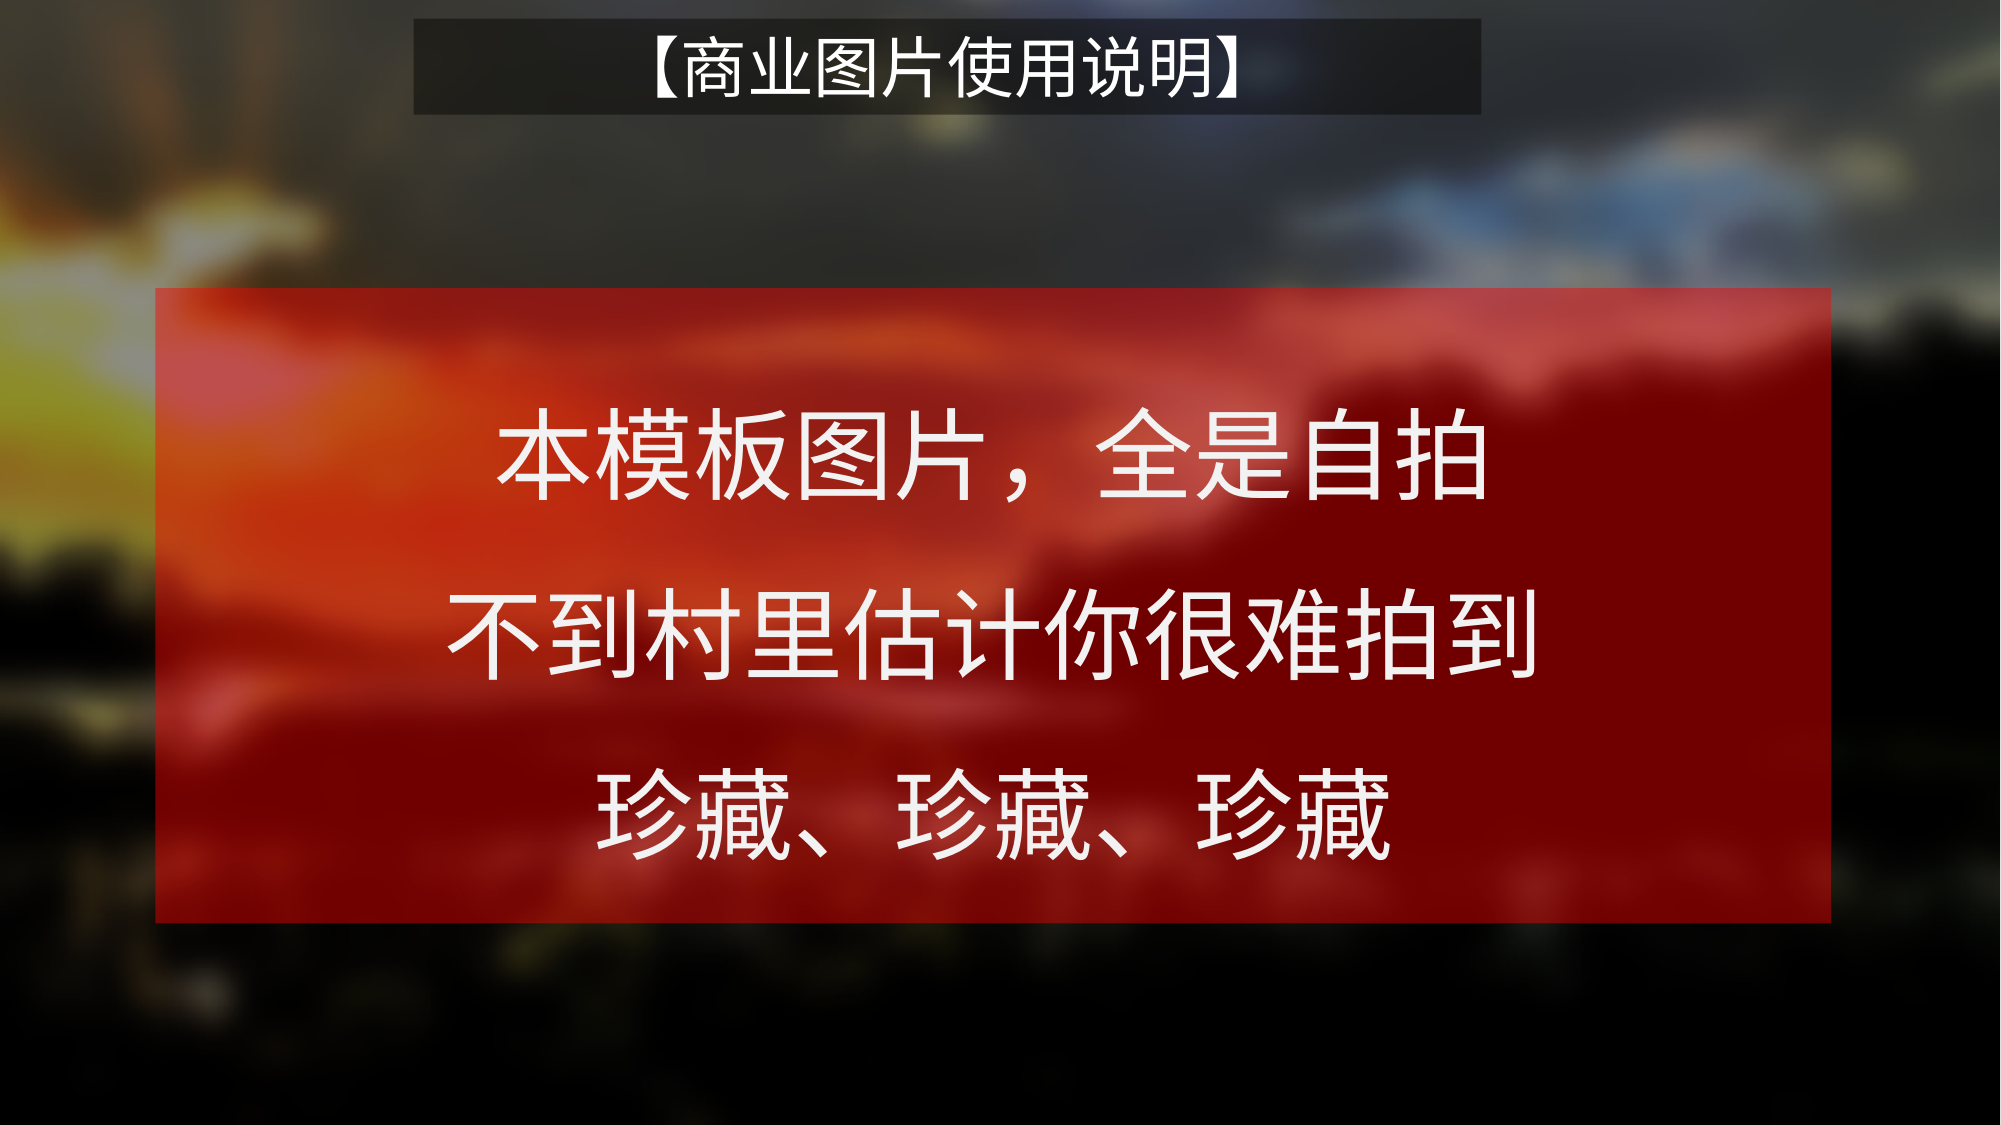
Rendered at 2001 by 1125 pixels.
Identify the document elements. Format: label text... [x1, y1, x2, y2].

picture [0, 0, 2001, 1125]
text_box 本模板图片，全是自拍 不到村里估计你很难拍到 珍藏、珍藏、珍藏 [428, 325, 1559, 880]
text_box 【商业图片使用说明】 [598, 18, 1296, 114]
text_box [154, 287, 1832, 924]
text_box [412, 18, 1482, 116]
